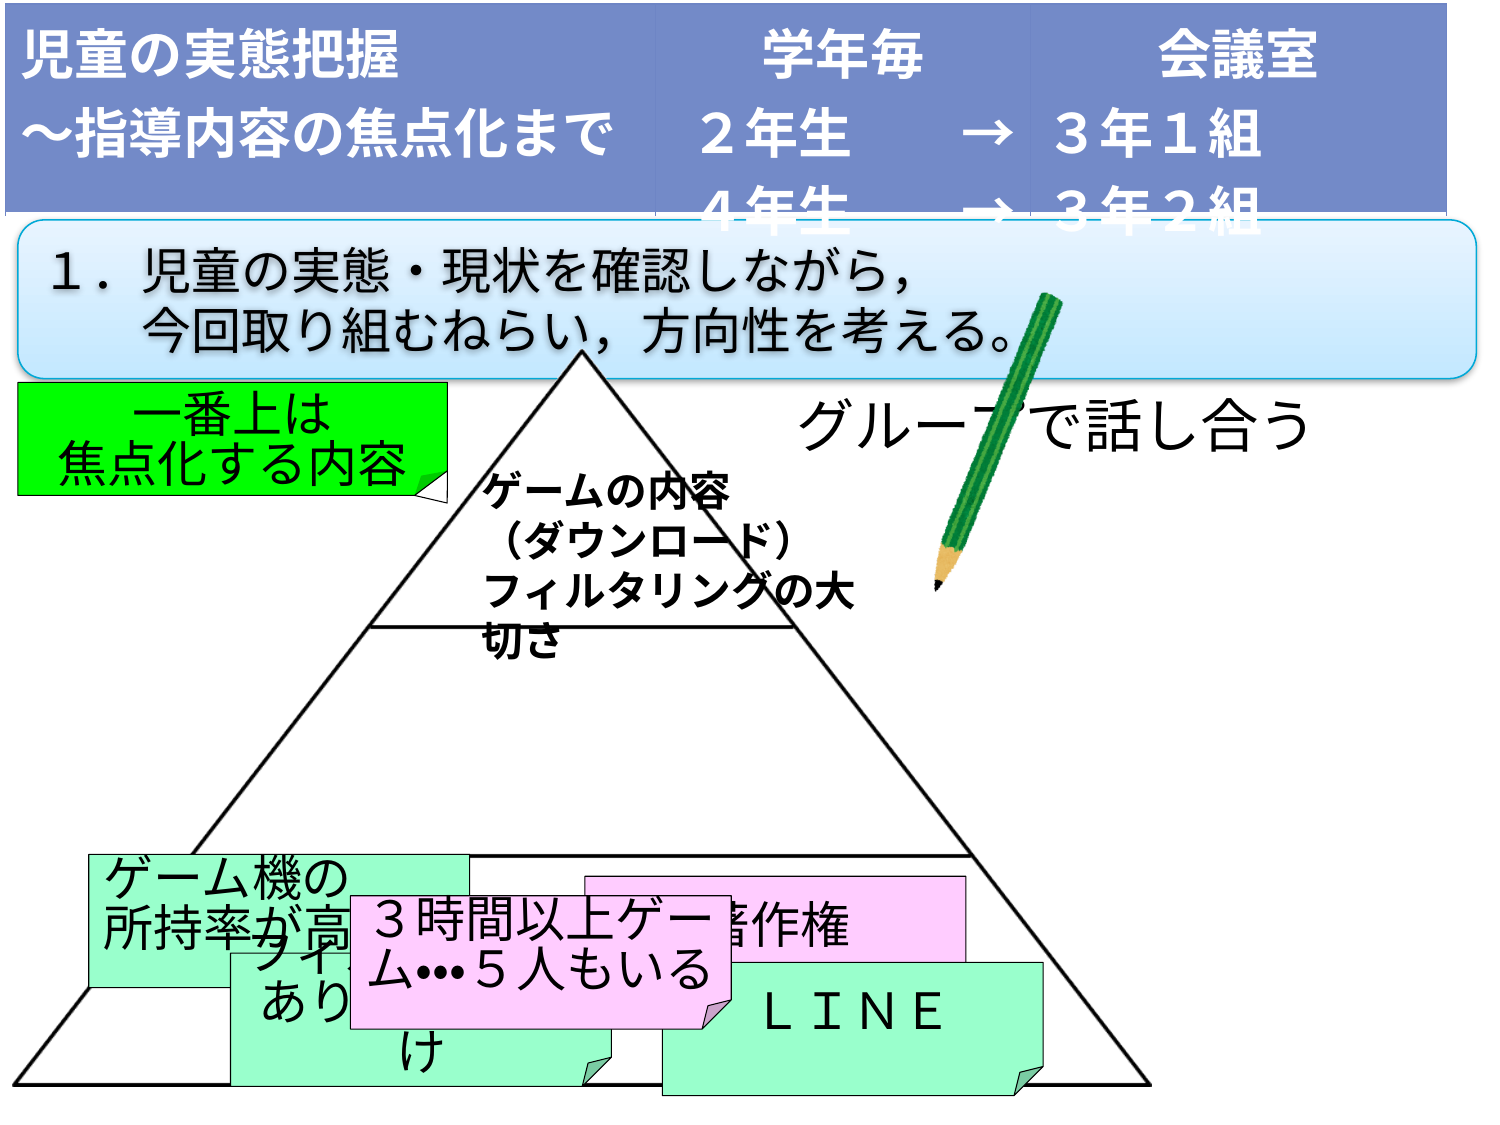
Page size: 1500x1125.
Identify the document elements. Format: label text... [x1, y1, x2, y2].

text_box グループで話し合う [1157, 382, 1464, 467]
picture [12, 284, 1153, 1087]
table_header 学年毎 ２年生 → ４年生 → [656, 5, 1030, 212]
text_box １．児童の実態・現状を確認しながら， 今回取り組むねらい，方向性を考える。 [26, 231, 1081, 348]
table_header 児童の実態把握 ～指導内容の焦点化まで [6, 5, 655, 212]
text_box [17, 219, 1478, 380]
table_header 会議室 ３年１組 ３年２組 [1031, 5, 1446, 212]
